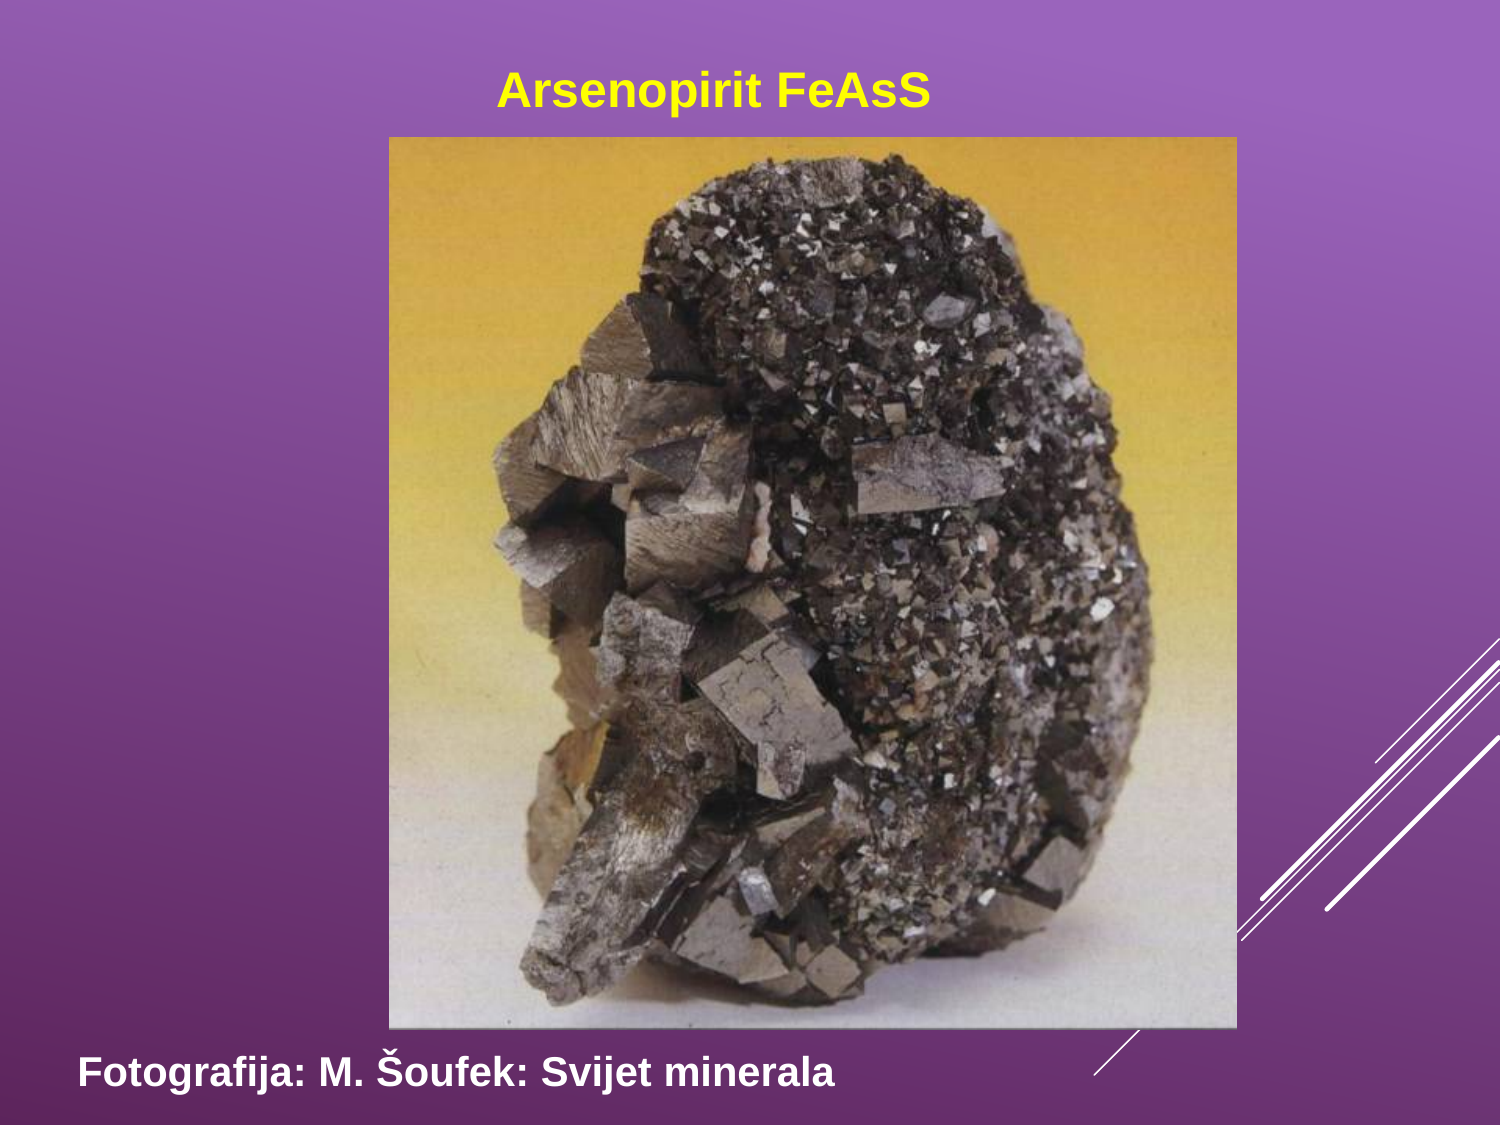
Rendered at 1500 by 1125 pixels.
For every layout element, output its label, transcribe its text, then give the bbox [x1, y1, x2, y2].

text_box Arsenopirit FeAsS [481, 49, 1019, 125]
text_box Fotografija: M. Šoufek: Svijet minerala [62, 1037, 1138, 1103]
picture [388, 137, 1237, 1031]
